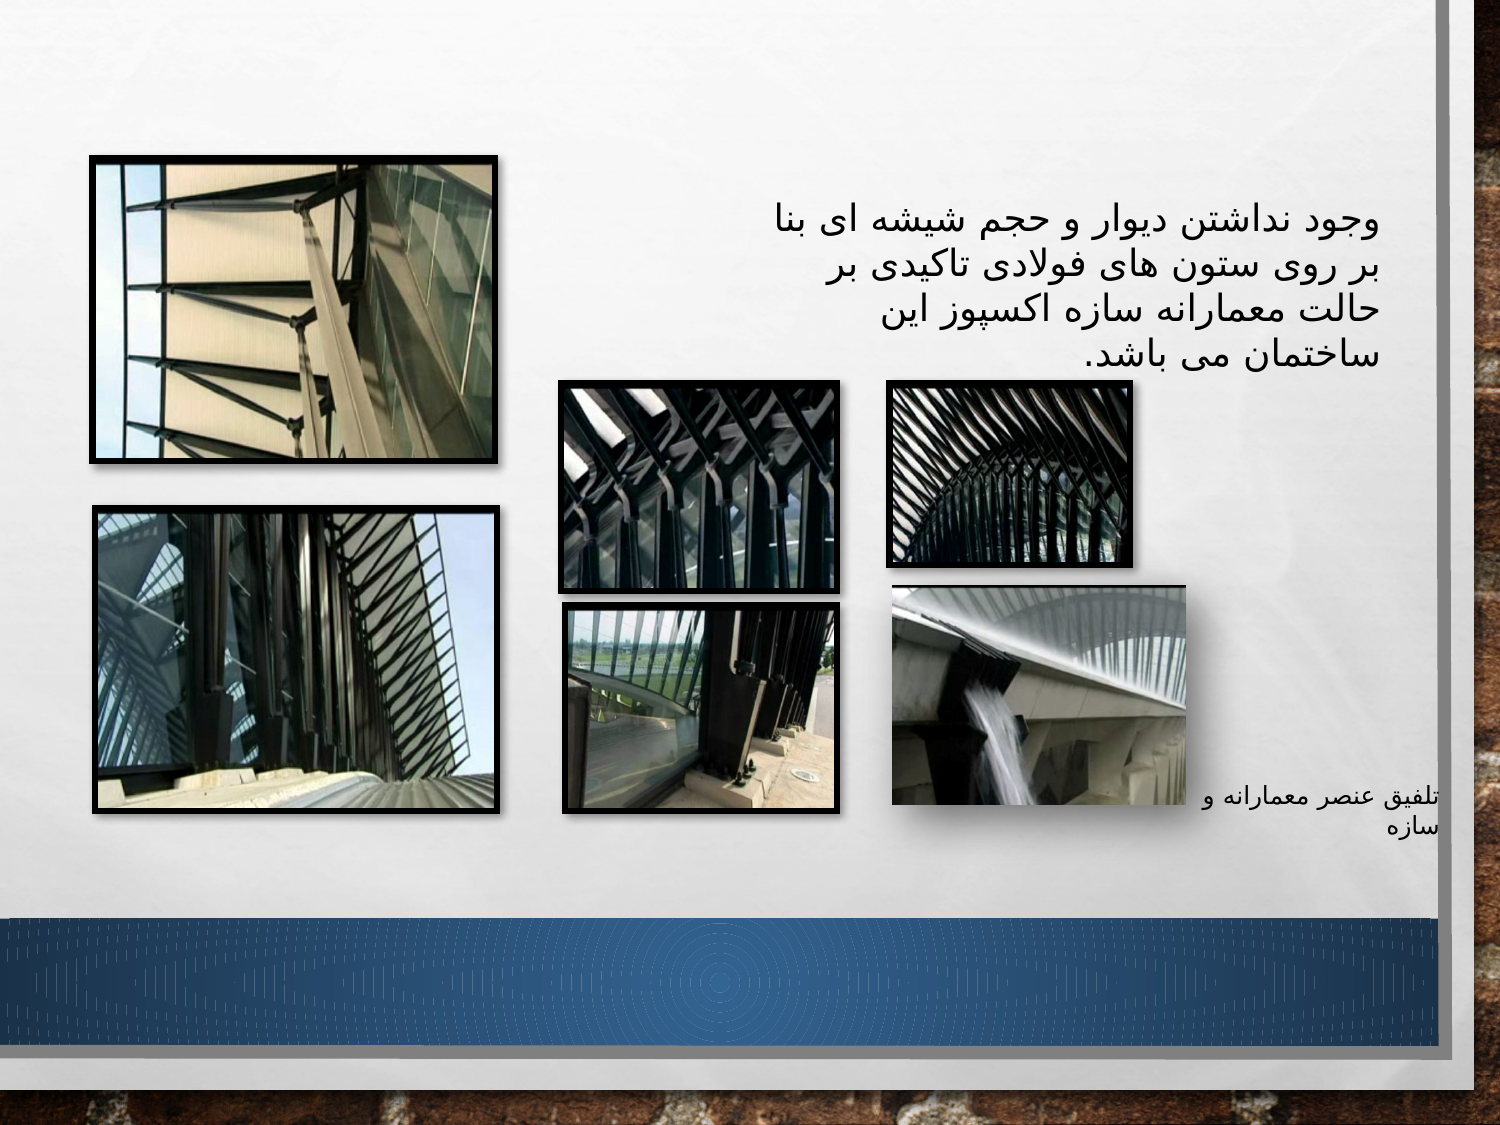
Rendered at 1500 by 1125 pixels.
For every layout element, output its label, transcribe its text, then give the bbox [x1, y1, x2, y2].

picture [0, 0, 1500, 1125]
picture [567, 608, 835, 809]
text_box وجود نداشتن دیوار و حجم شیشه ای بنا بر روی ستون های فولادی تاکیدی بر حالت معمارانه سازه اکسپوز این ساختمان می باشد. [751, 186, 1397, 382]
picture [97, 510, 495, 809]
picture [892, 585, 1186, 806]
picture [892, 385, 1128, 563]
text_box تلفیق عنصر معمارانه و سازه [1150, 772, 1455, 848]
picture [564, 385, 835, 589]
picture [95, 160, 492, 459]
